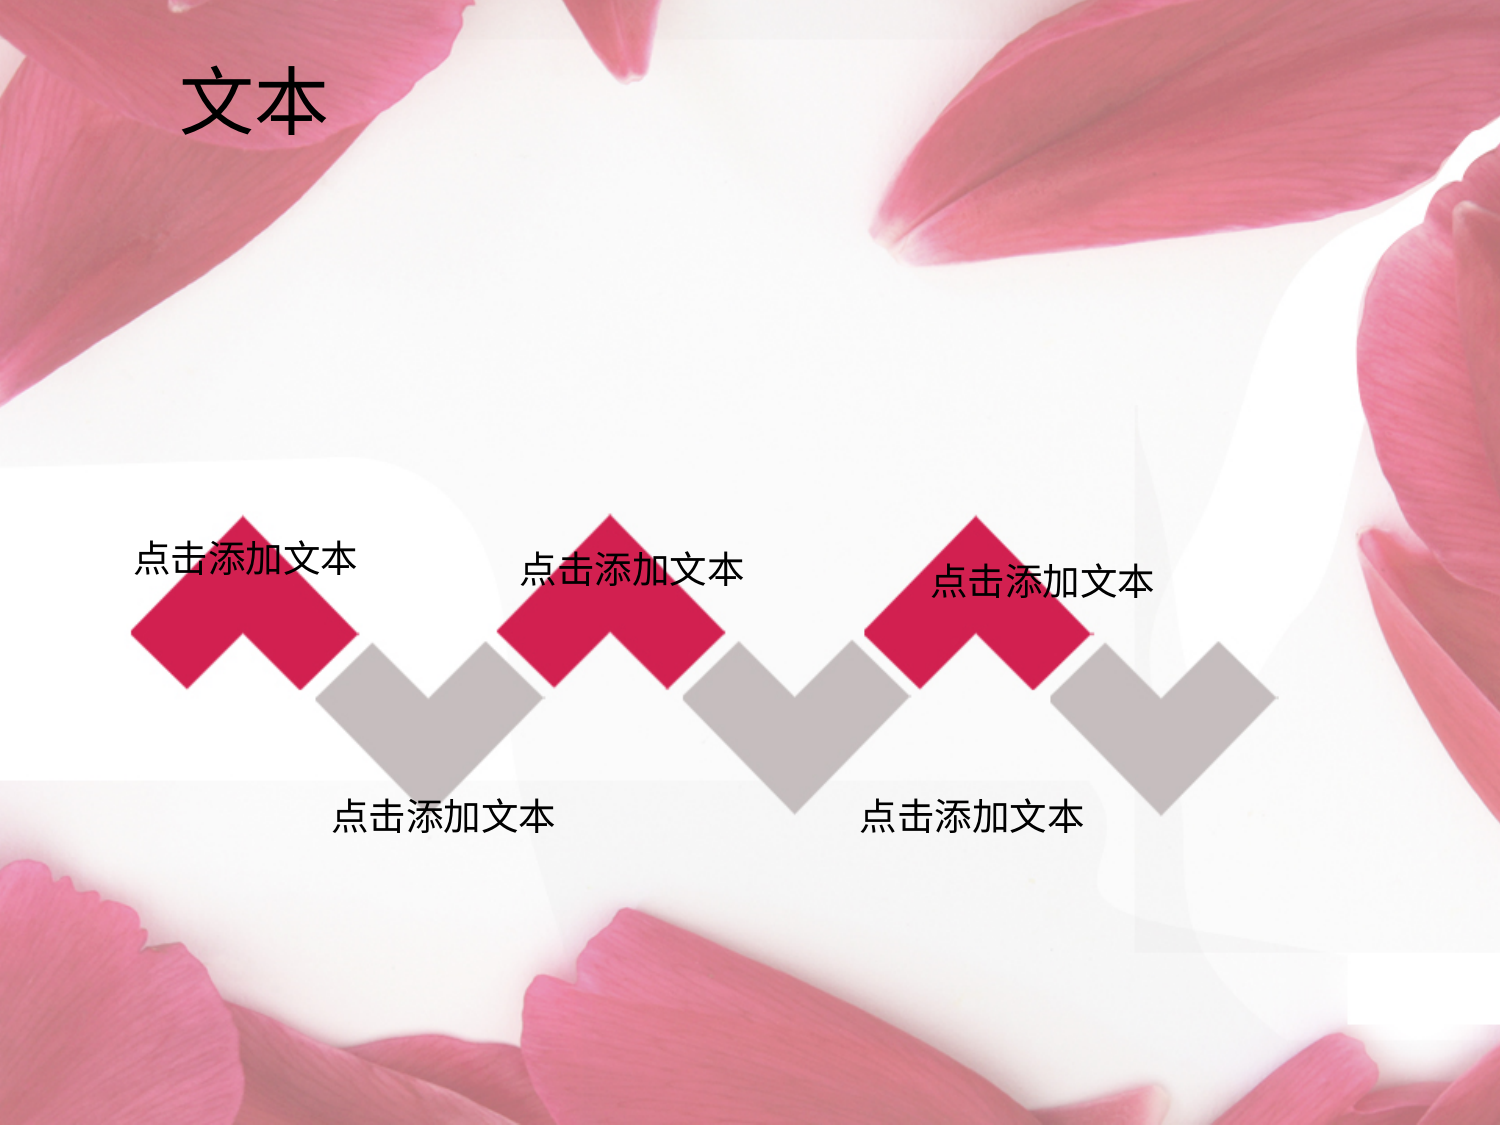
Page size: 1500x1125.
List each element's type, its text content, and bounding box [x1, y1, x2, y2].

text_box 点击添加文本 [915, 550, 1171, 611]
text_box 点击添加文本 [505, 538, 760, 599]
text_box 文本 [165, 46, 345, 152]
text_box 点击添加文本 [118, 527, 374, 588]
text_box 点击添加文本 [845, 785, 1100, 845]
picture [0, 0, 1500, 1125]
text_box 点击添加文本 [316, 785, 610, 845]
